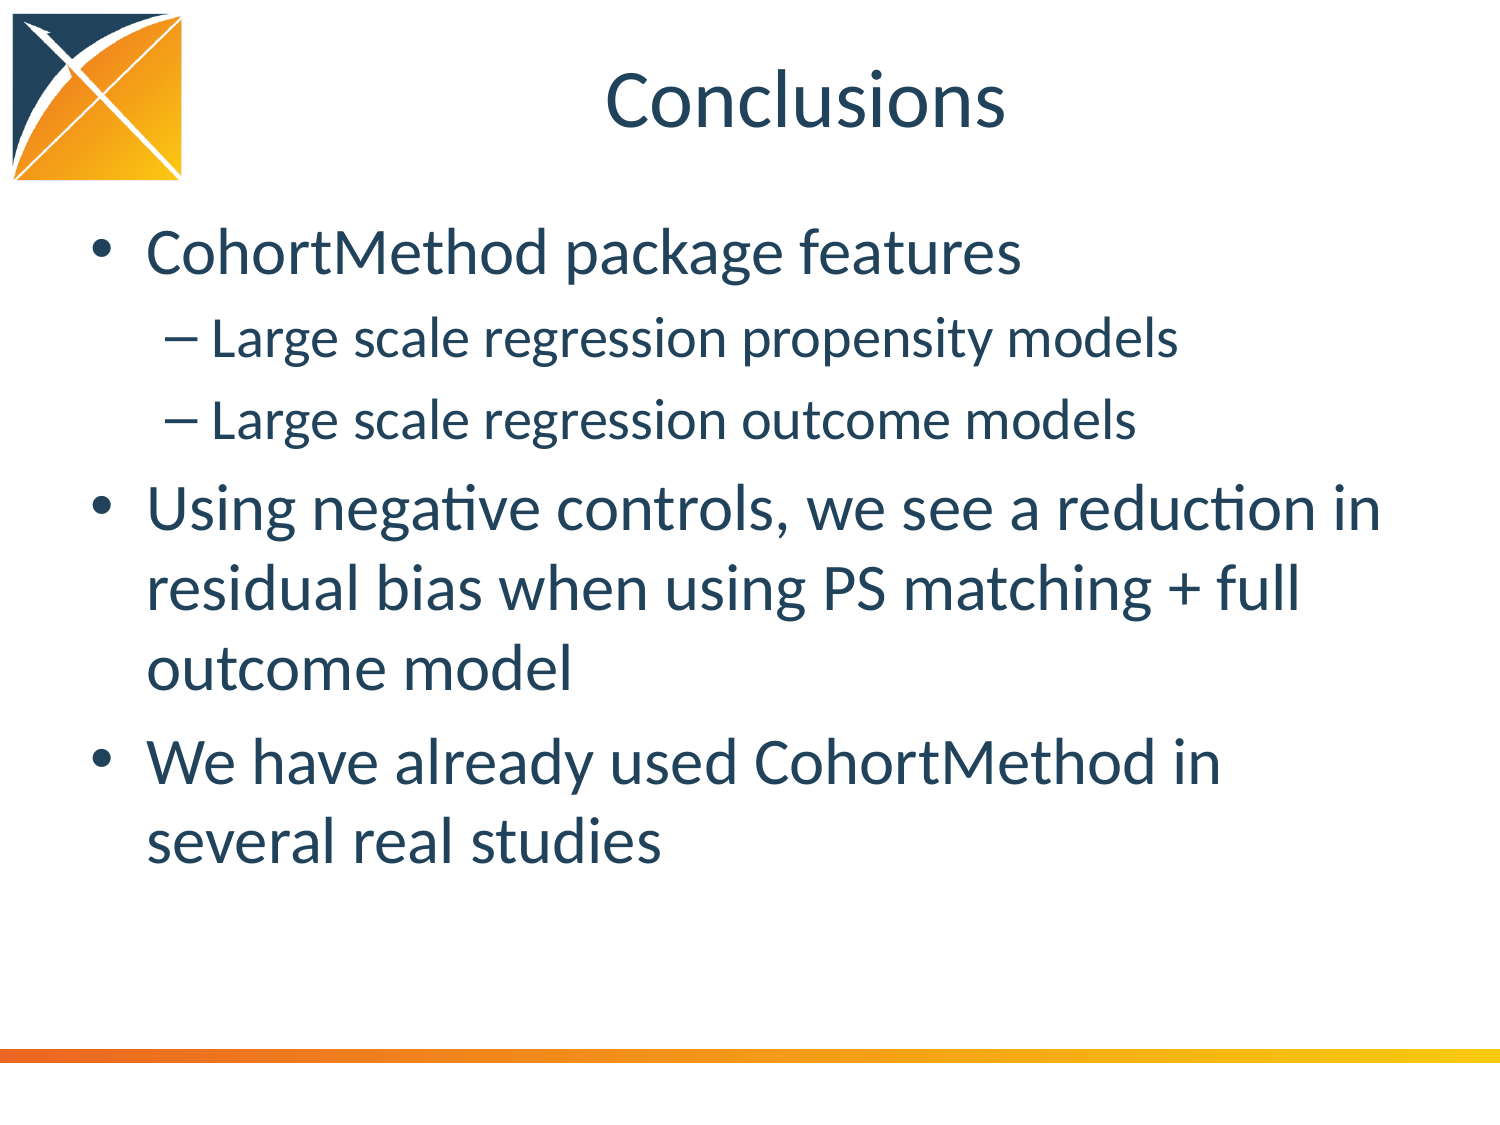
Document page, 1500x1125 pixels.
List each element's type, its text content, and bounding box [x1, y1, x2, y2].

title Conclusions [187, 24, 1425, 163]
list CohortMethod package features Large scale regression propensity models Large scale regression outcome models Using negative controls, we see a reduction in residual bias when using PS matching + full outcome model We have already used CohortMethod in several real studies [75, 200, 1425, 1005]
picture [0, 0, 206, 200]
